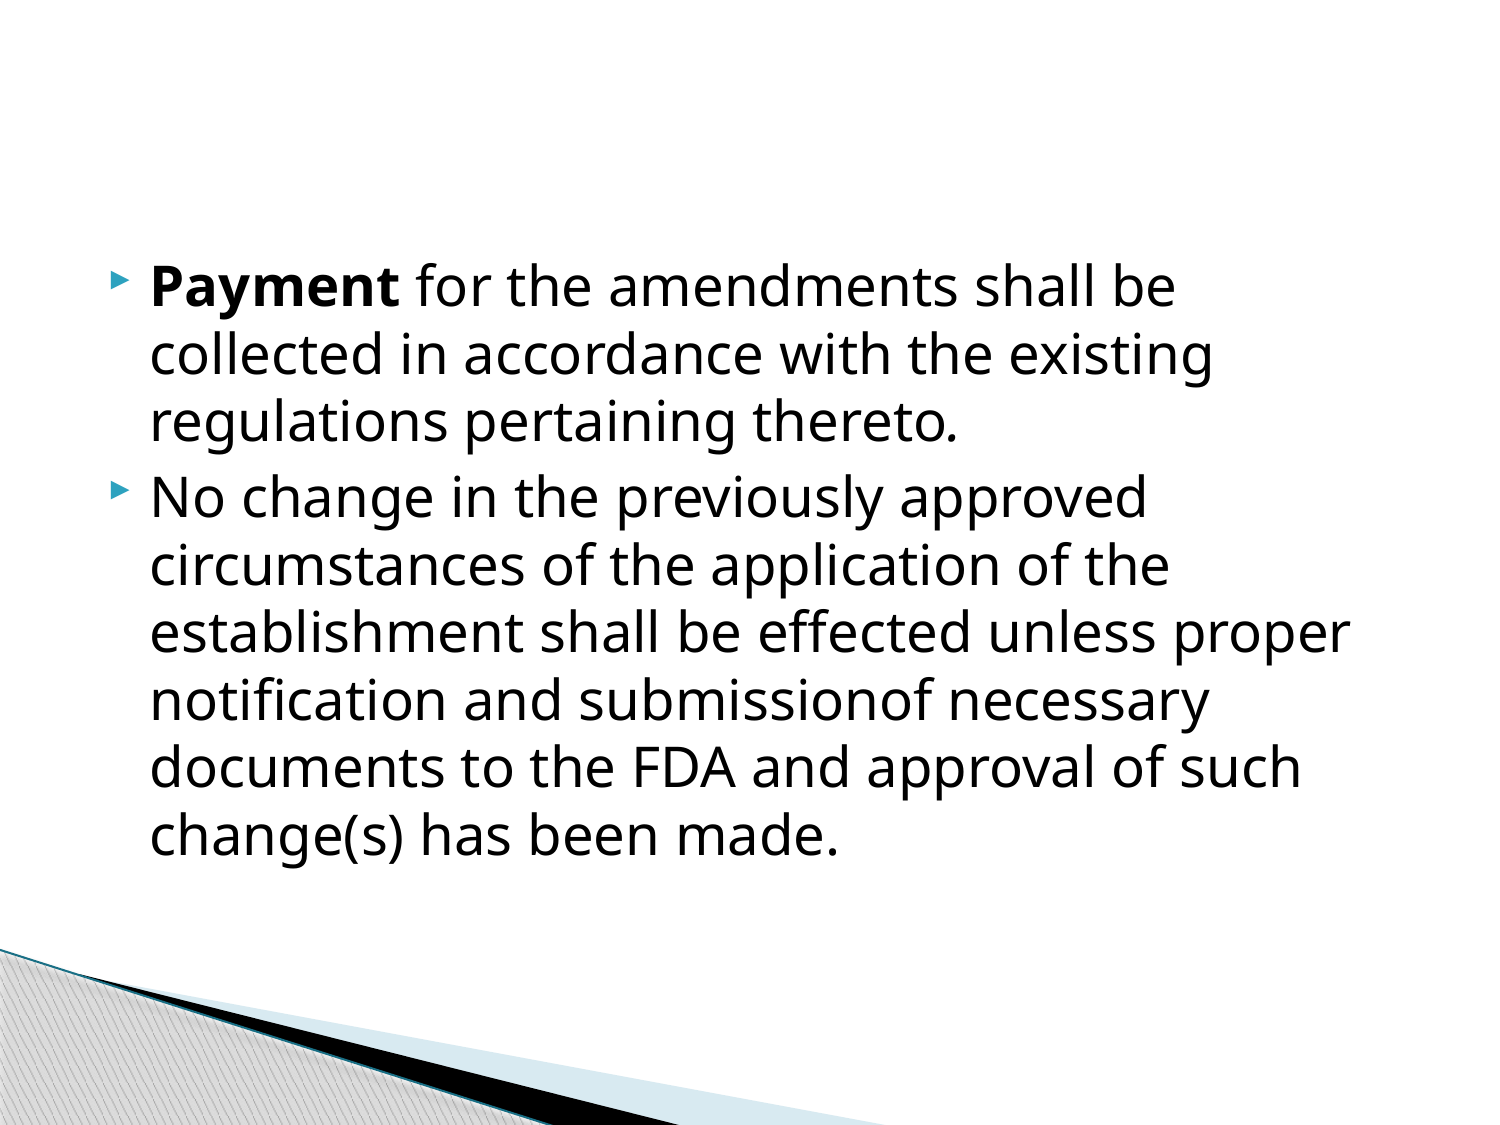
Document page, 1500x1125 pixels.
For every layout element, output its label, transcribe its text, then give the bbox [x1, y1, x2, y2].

list Payment for the amendments shall be collected in accordance with the existing regulations pertaining thereto. No change in the previously approved circumstances of the application of the establishment shall be effected unless proper notification and submissionof necessary documents to the FDA and approval of such change(s) has been made. [75, 243, 1425, 986]
